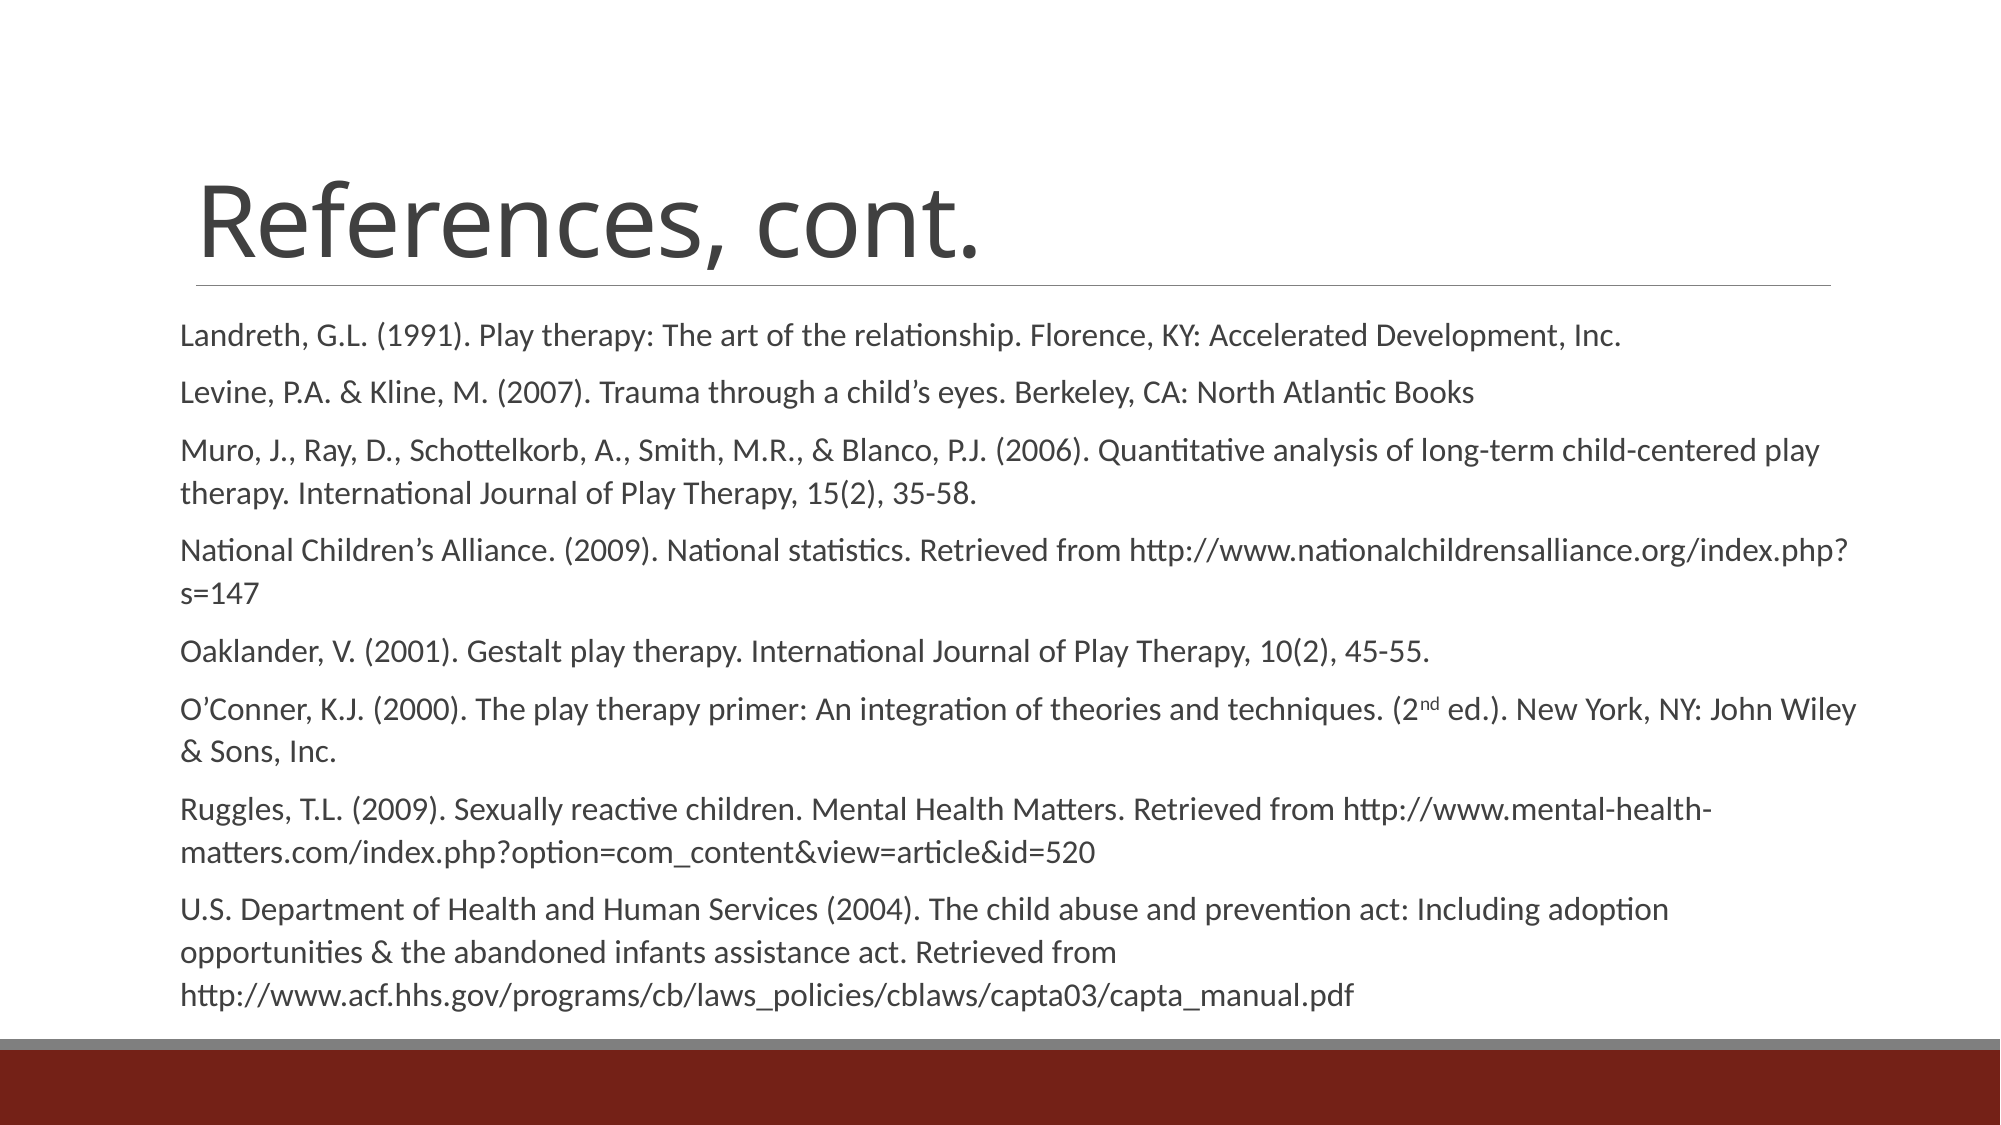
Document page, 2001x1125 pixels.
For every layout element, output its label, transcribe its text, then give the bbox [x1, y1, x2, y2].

title References, cont. [180, 47, 1830, 285]
list Landreth, G.L. (1991). Play therapy: The art of the relationship. Florence, KY: Accelerated Development, Inc. Levine, P.A. & Kline, M. (2007). Trauma through a child’s eyes. Berkeley, CA: North Atlantic Books Muro, J., Ray, D., Schottelkorb, A., Smith, M.R., & Blanco, P.J. (2006). Quantitative analysis of long-term child-centered play therapy. International Journal of Play Therapy, 15(2), 35-58. National Children’s Alliance. (2009). National statistics. Retrieved from http://www.nationalchildrensalliance.org/index.php?s=147 Oaklander, V. (2001). Gestalt play therapy. International Journal of Play Therapy, 10(2), 45-55. O’Conner, K.J. (2000). The play therapy primer: An integration of theories and techniques. (2nd ed.). New York, NY: John Wiley & Sons, Inc. Ruggles, T.L. (2009). Sexually reactive children. Mental Health Matters. Retrieved from http://www.mental-health-matters.com/index.php?option=com_content&view=article&id=520 U.S. Department of Health and Human Services (2004). The child abuse and prevention act: Including adoption opportunities & the abandoned infants assistance act. Retrieved from http://www.acf.hhs.gov/programs/cb/laws_policies/cblaws/capta03/capta_manual.pdf [180, 302, 1863, 1025]
